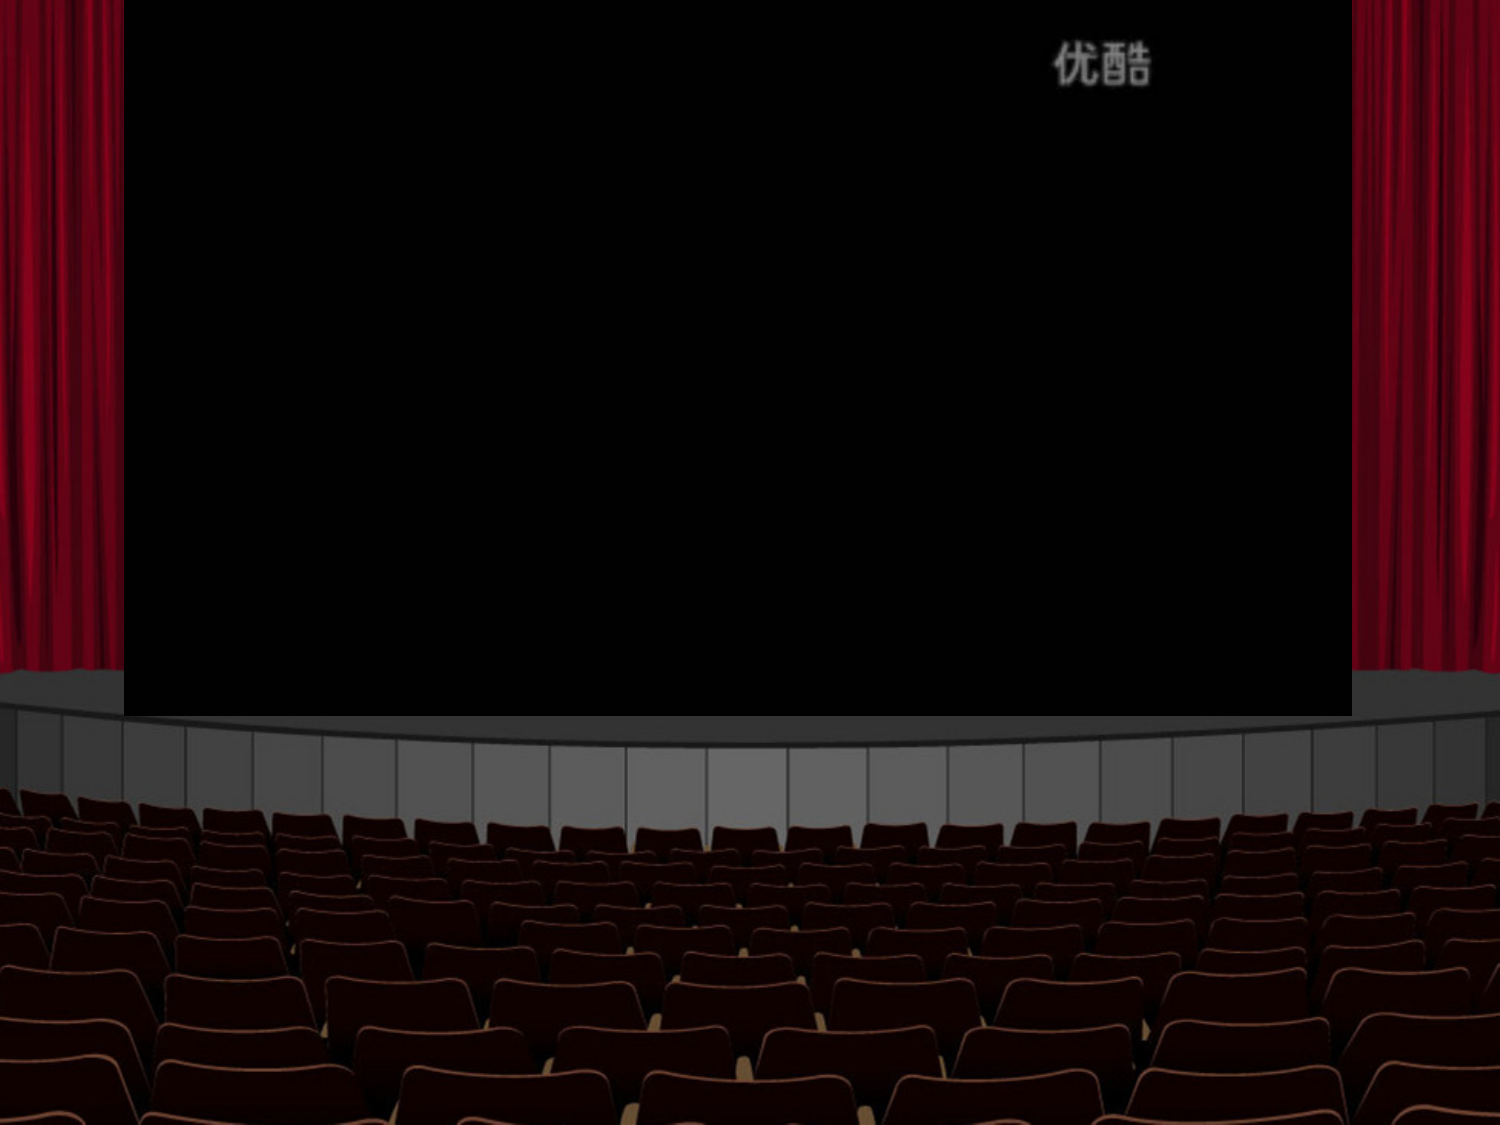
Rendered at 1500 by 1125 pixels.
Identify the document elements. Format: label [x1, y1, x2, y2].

text_box [123, 0, 1353, 717]
picture [0, 0, 1500, 1125]
